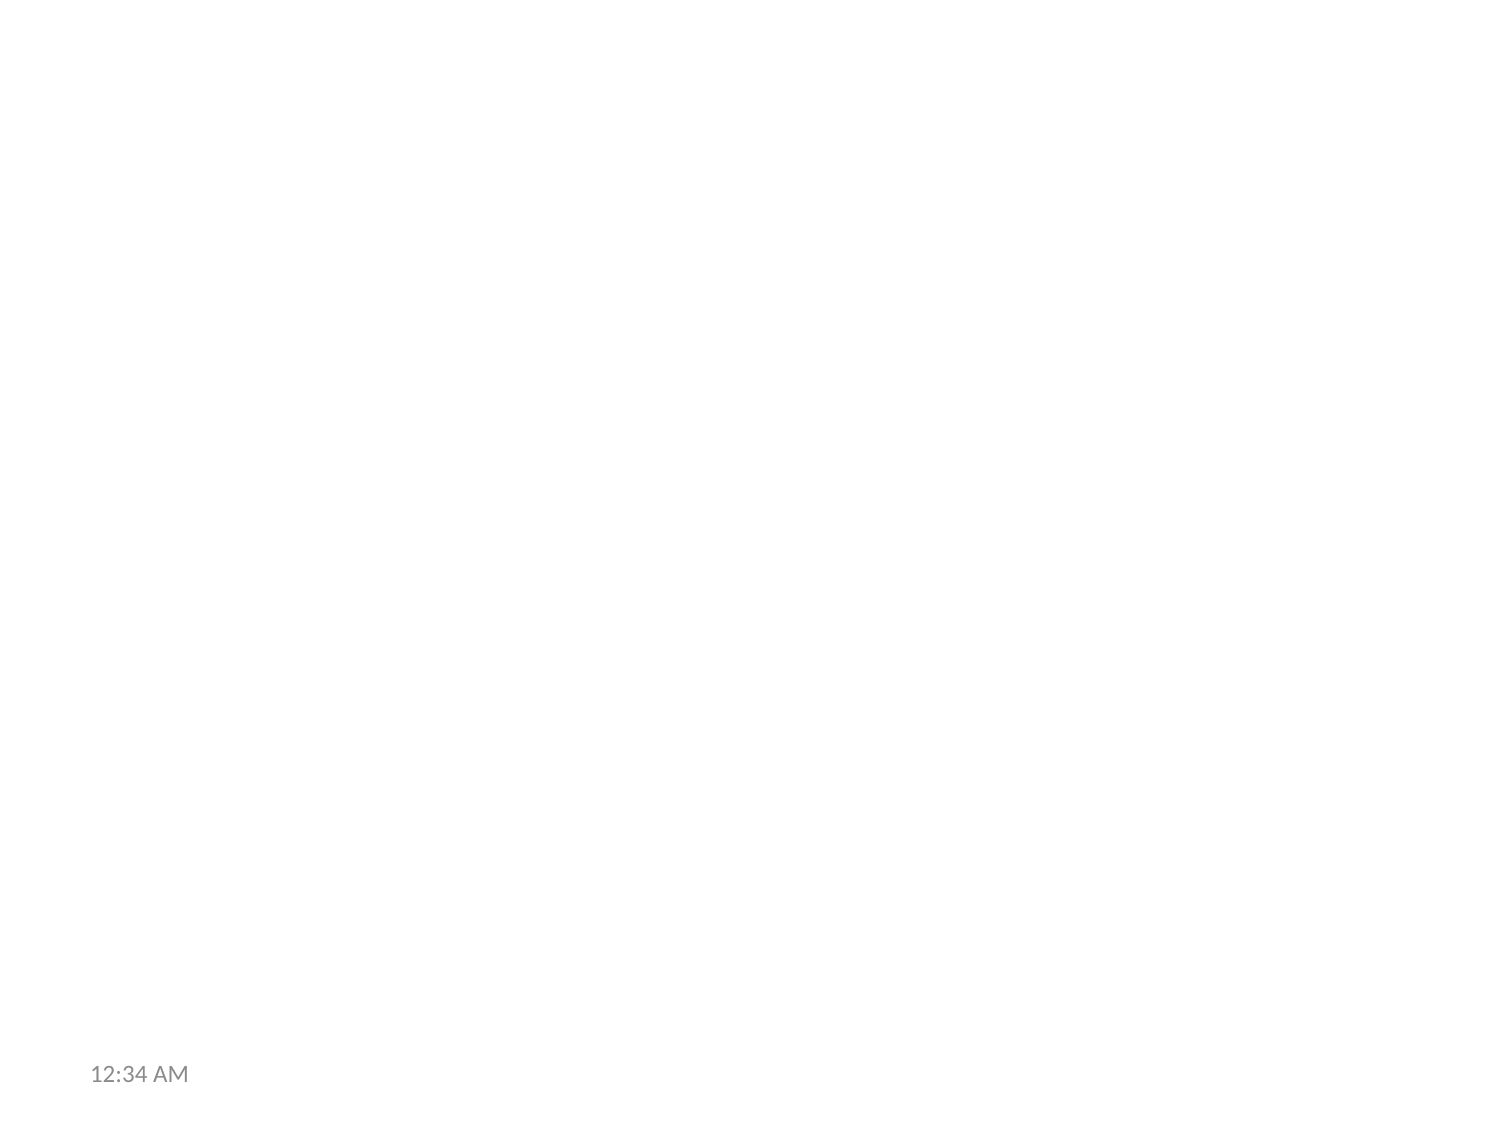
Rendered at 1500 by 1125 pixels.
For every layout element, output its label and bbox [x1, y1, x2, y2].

slide_number [75, 1042, 425, 1103]
